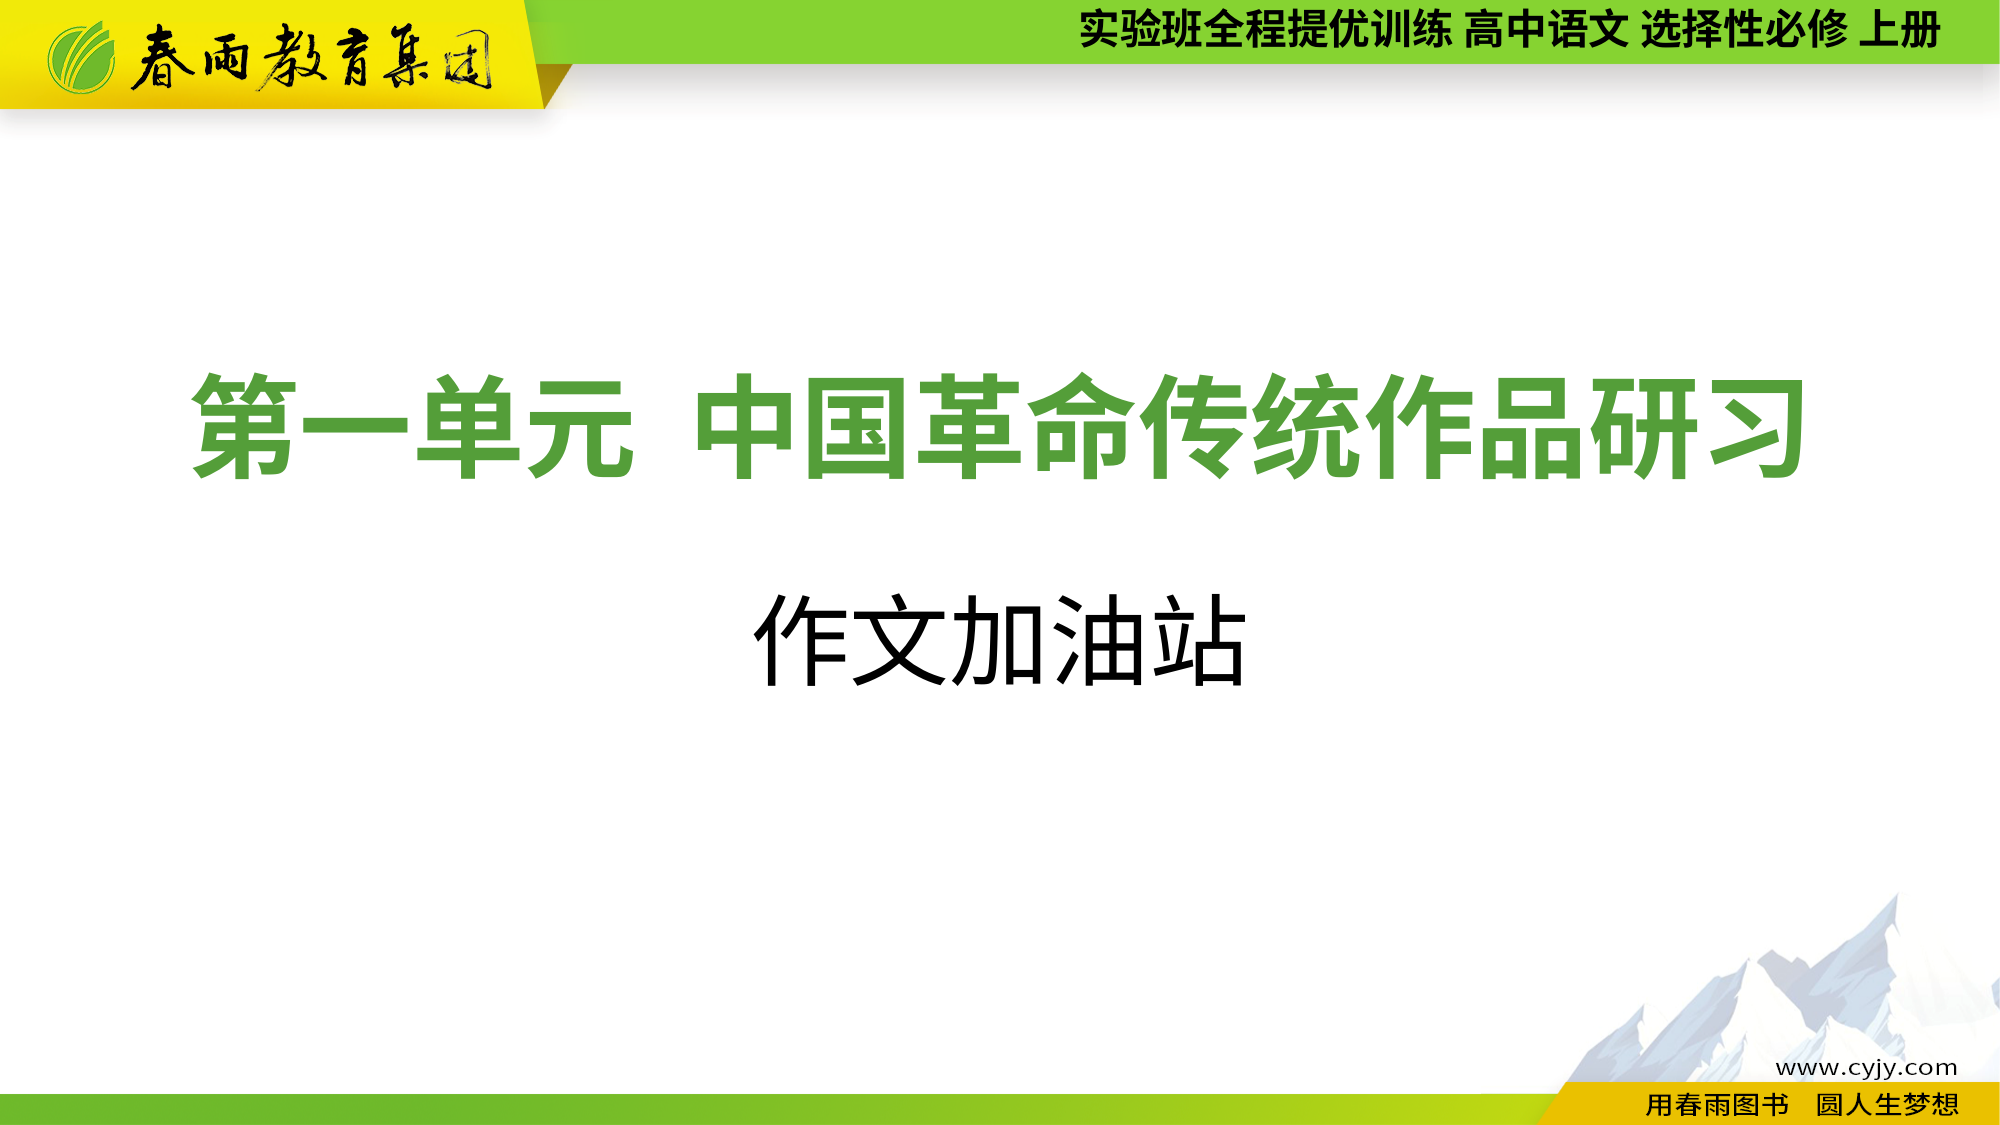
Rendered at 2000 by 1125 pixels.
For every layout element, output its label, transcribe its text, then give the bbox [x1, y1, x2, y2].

text_box 第一单元 中国革命传统作品研习 [54, 282, 1946, 500]
picture [0, 0, 2000, 1125]
text_box 作文加油站 [54, 511, 1946, 706]
